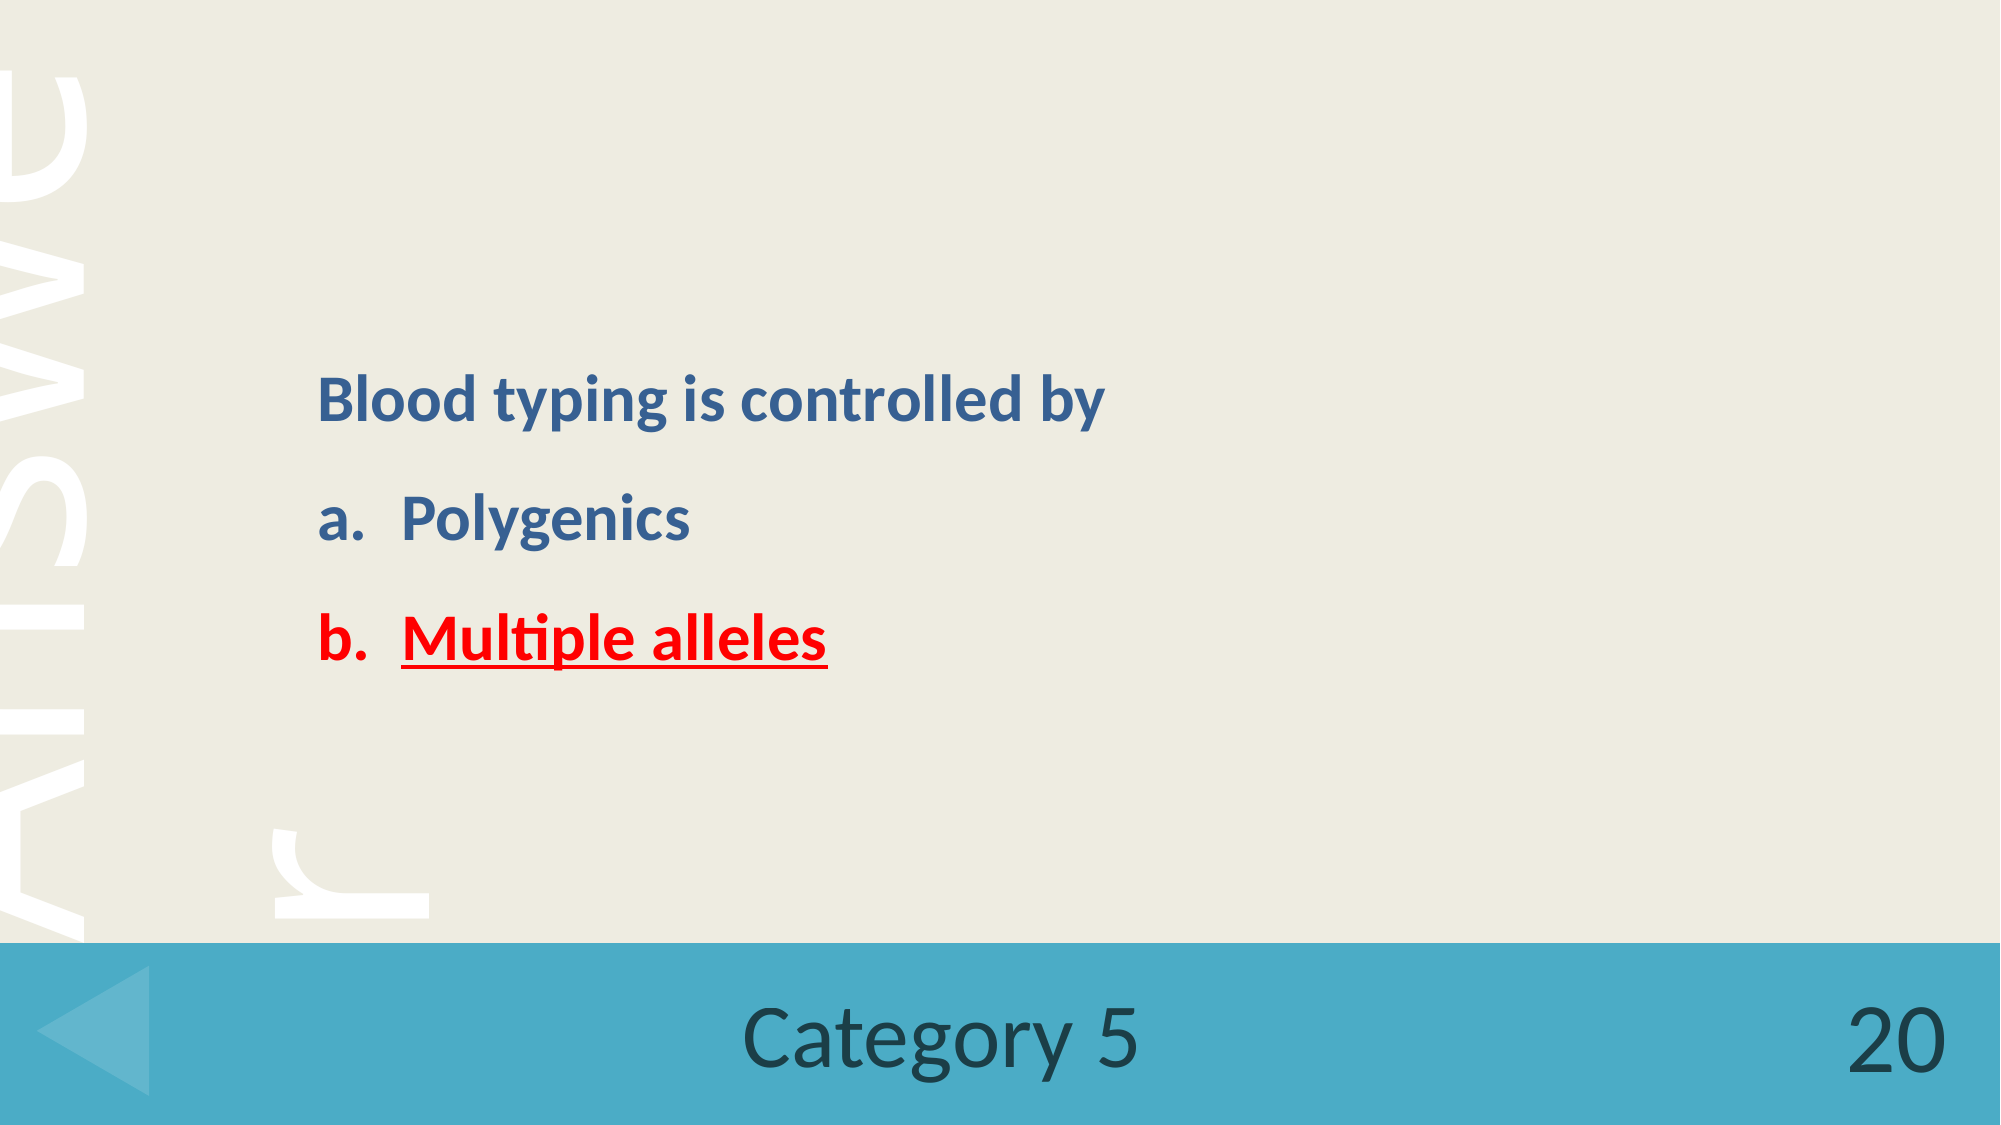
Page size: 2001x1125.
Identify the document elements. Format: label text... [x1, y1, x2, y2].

title Category 5 [42, 937, 1843, 1125]
list Blood typing is controlled by Polygenics Multiple alleles [302, 142, 1862, 847]
list 20 [1843, 967, 1963, 1097]
